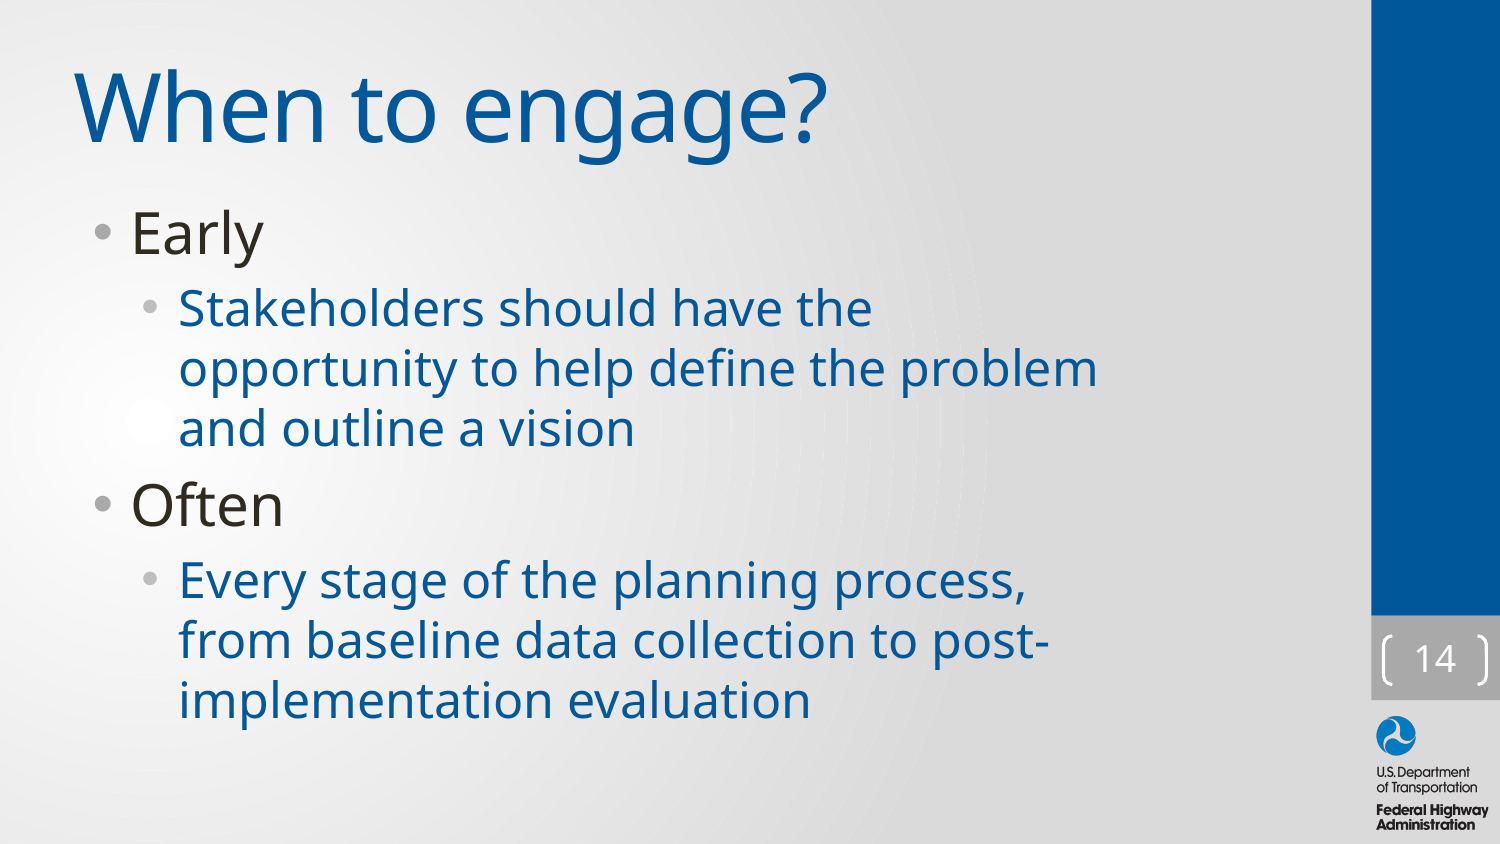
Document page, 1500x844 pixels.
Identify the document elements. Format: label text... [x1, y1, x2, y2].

slide_number 14 [1381, 634, 1488, 687]
list Early Stakeholders should have the opportunity to help define the problem and outline a vision Often Every stage of the planning process, from baseline data collection to post-implementation evaluation [58, 188, 1168, 754]
title When to engage? [58, 33, 1309, 175]
